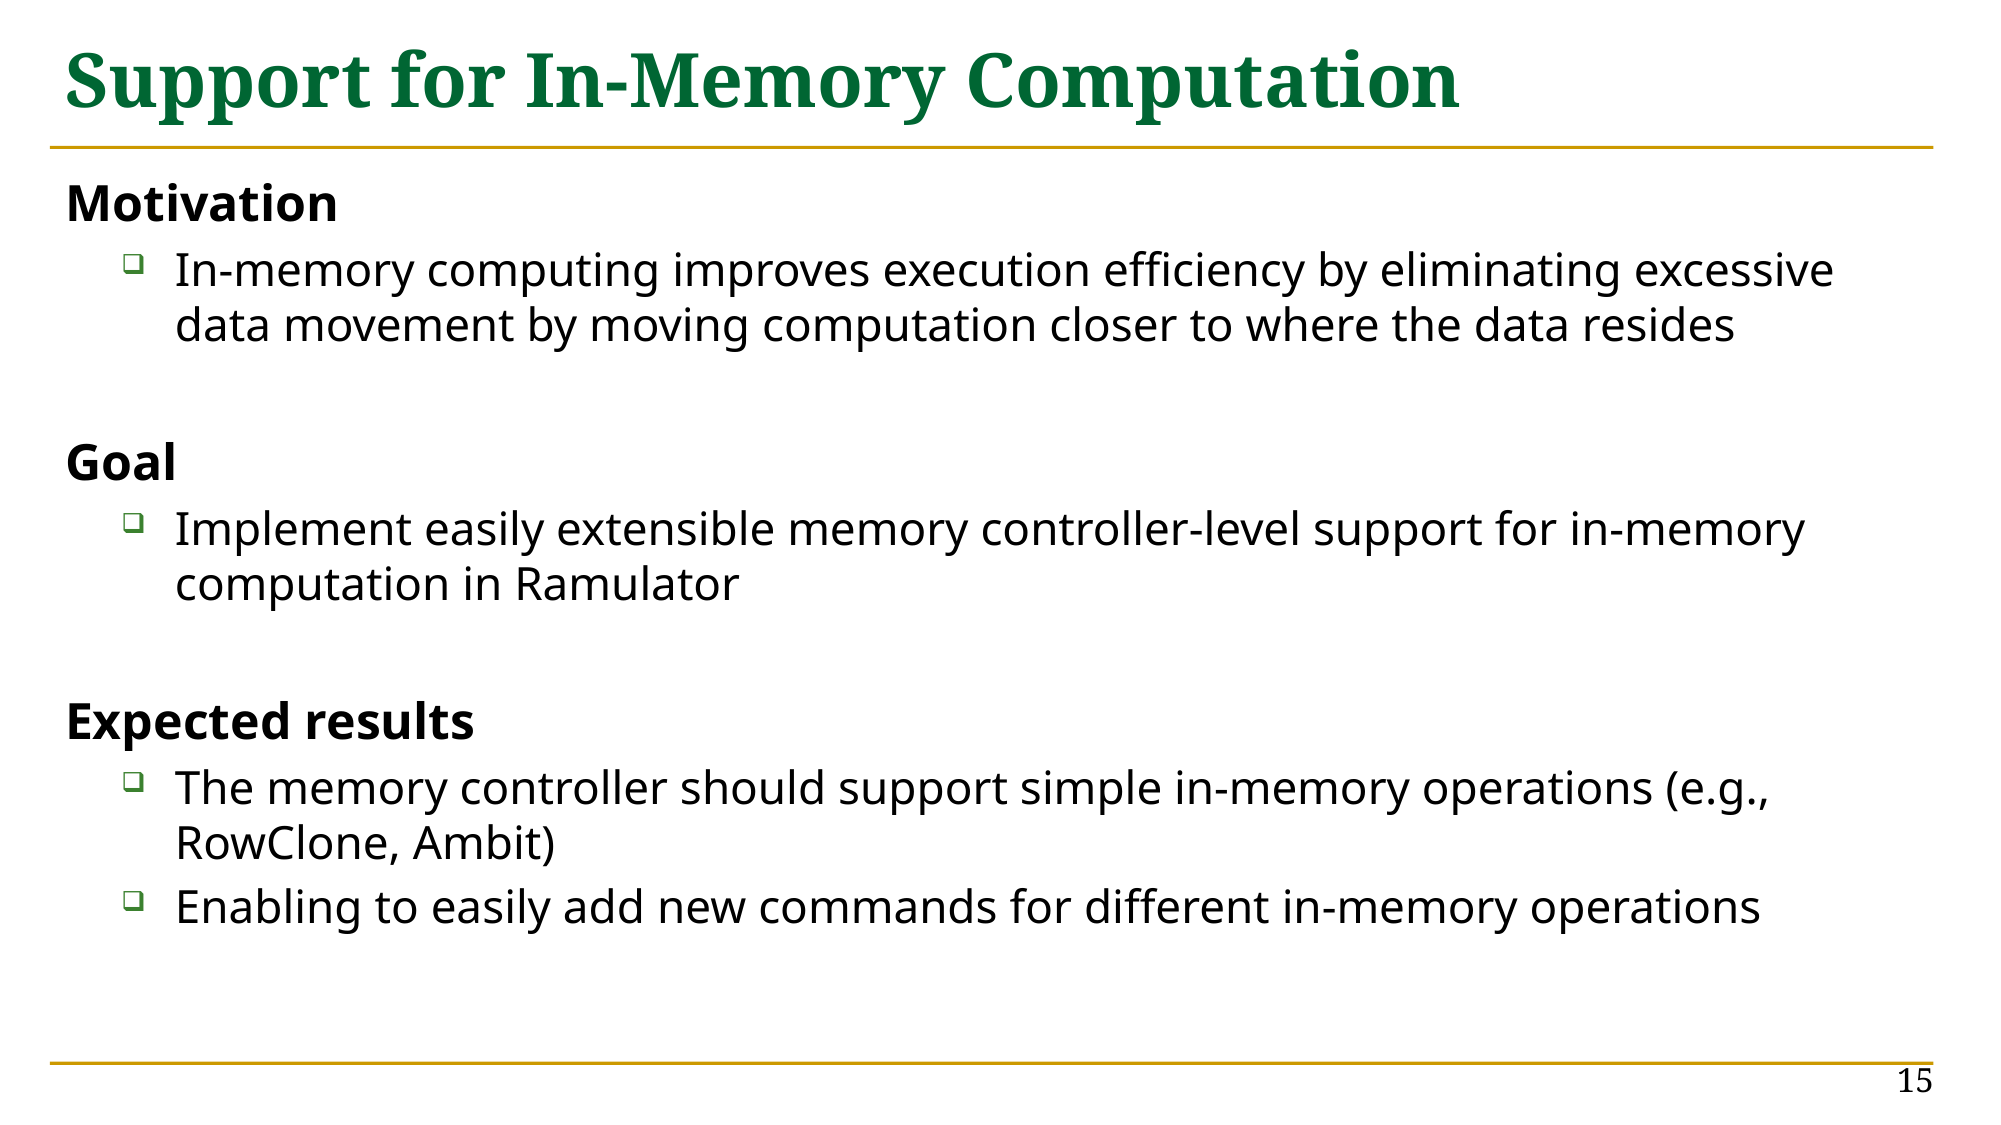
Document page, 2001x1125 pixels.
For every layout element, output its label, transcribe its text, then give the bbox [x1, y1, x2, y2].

slide_number 15 [1482, 1036, 1950, 1112]
title Support for In-Memory Computation [50, 24, 1934, 163]
list Motivation In-memory computing improves execution efficiency by eliminating excessive data movement by moving computation closer to where the data resides Goal Implement easily extensible memory controller-level support for in-memory computation in Ramulator Expected results The memory controller should support simple in-memory operations (e.g., RowClone, Ambit) Enabling to easily add new commands for different in-memory operations [50, 163, 1934, 1016]
